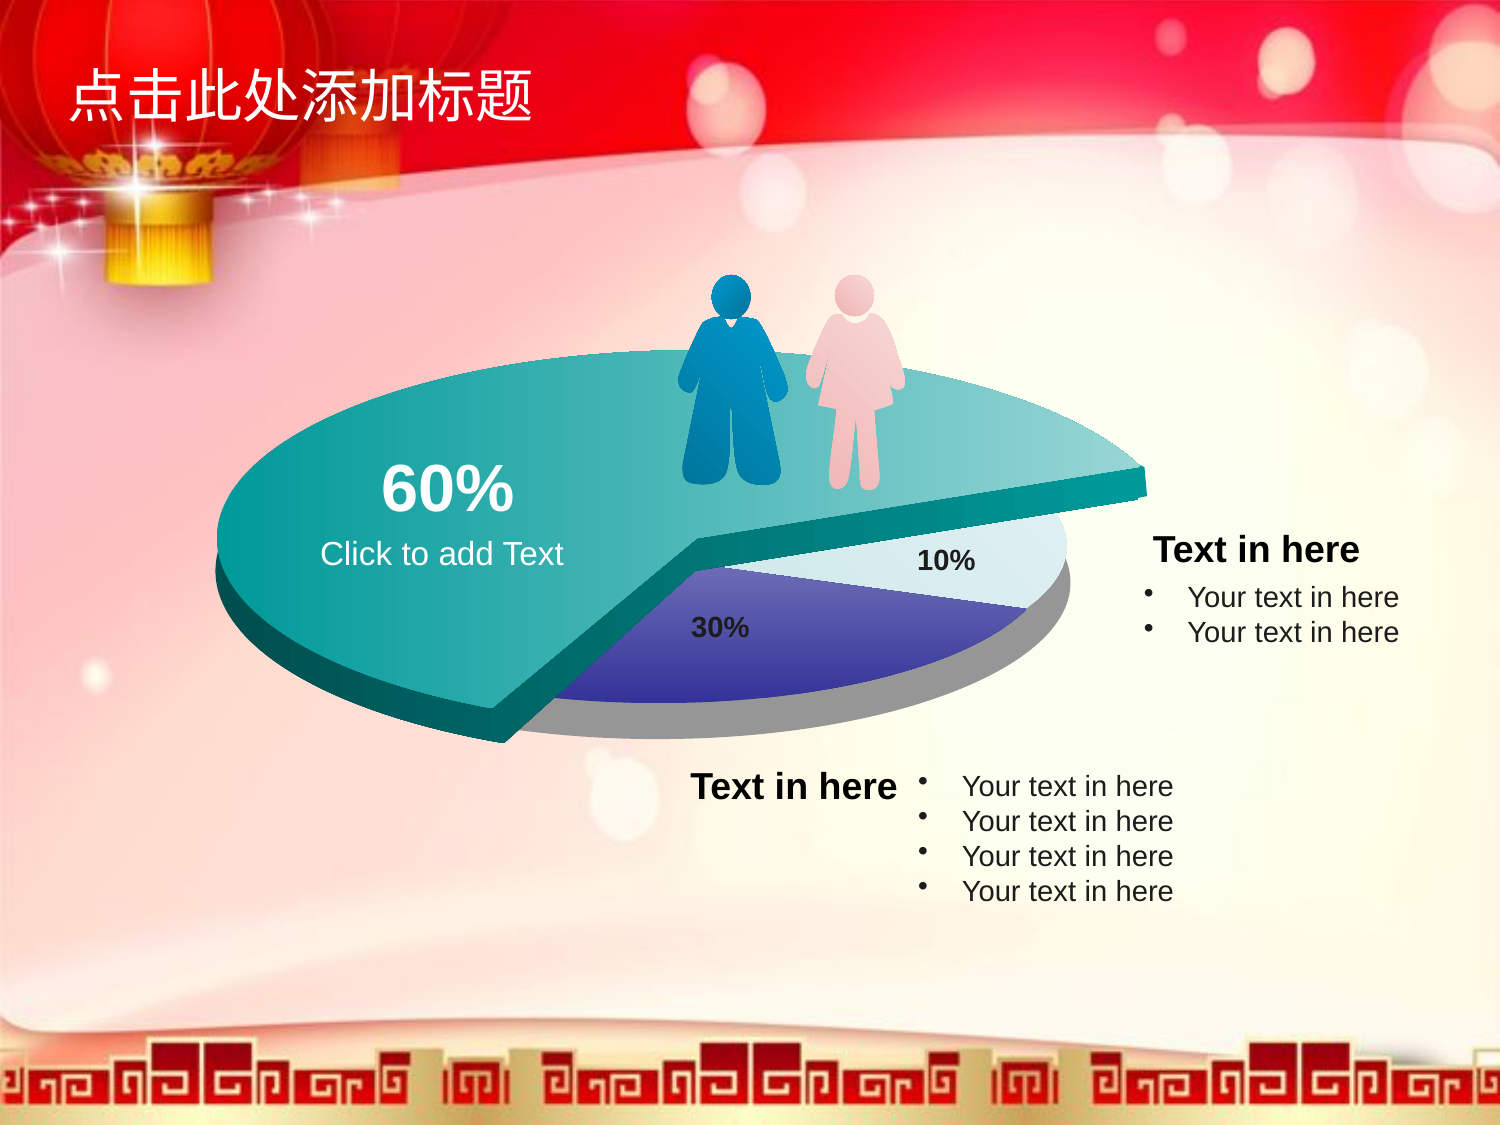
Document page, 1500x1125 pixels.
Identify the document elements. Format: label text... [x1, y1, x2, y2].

picture [0, 0, 1500, 1125]
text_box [302, 437, 582, 581]
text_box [677, 274, 912, 491]
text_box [215, 349, 1148, 744]
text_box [1090, 512, 1424, 657]
text_box 点击此处添加标题 [53, 52, 1129, 137]
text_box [627, 749, 1178, 915]
